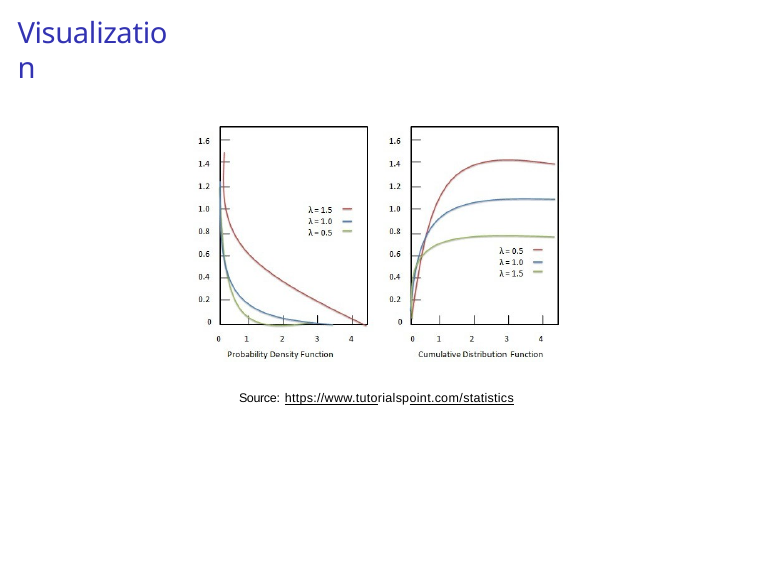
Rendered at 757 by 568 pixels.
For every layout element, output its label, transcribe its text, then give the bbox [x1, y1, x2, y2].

text_box Visualization [15, 11, 174, 85]
text_box [193, 126, 563, 362]
text_box Source: https://www.tutorialspoint.com/statistics [237, 388, 519, 406]
